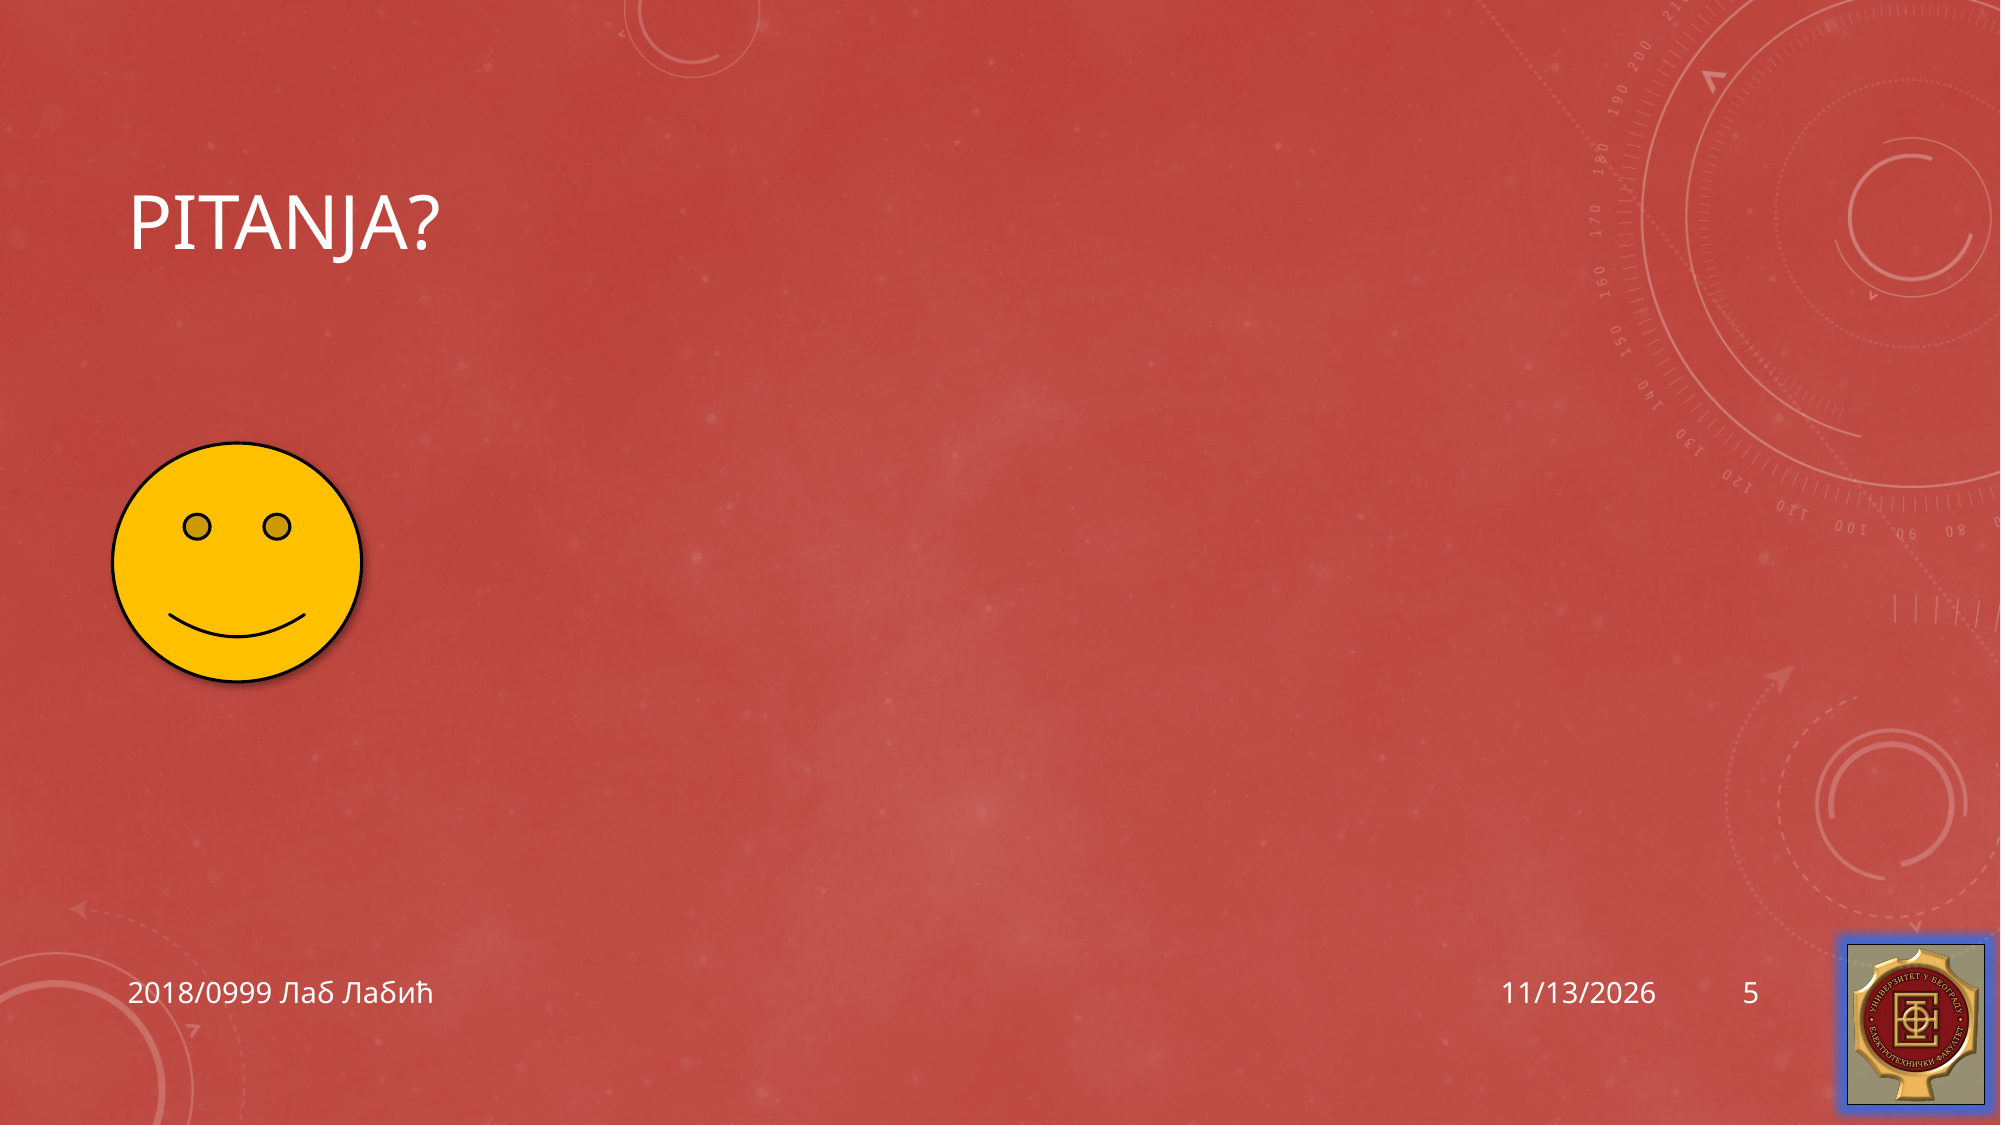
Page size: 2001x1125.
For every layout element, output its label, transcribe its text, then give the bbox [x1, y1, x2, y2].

text_box [110, 441, 364, 684]
picture [0, 0, 2000, 1125]
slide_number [1409, 963, 1672, 1025]
footer 2018/0999 Лаб Лабић [112, 963, 1397, 1025]
slide_number 5 [1684, 963, 1775, 1025]
title Pitanja? [112, 99, 1775, 339]
